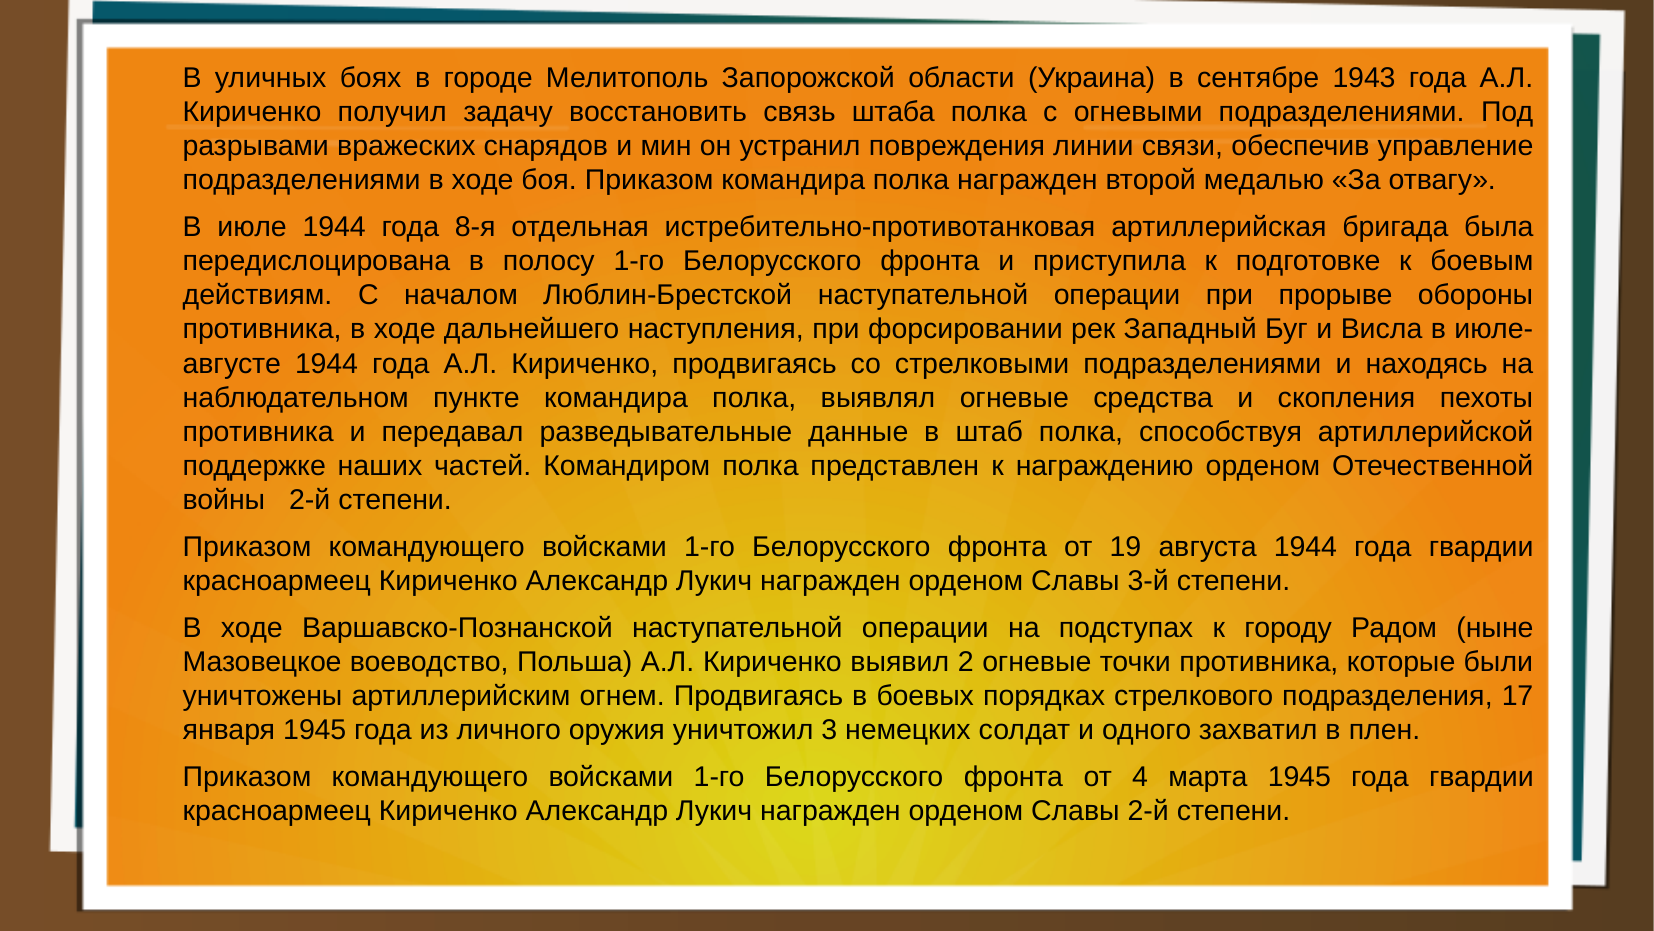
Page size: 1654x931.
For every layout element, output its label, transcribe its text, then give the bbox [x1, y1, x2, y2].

text_box В уличных боях в городе Мелитополь Запорожской области (Украина) в сентябре 1943 года А.Л. Кириченко получил задачу восстановить связь штаба полка с огневыми подразделениями. Под разрывами вражеских снарядов и мин он устранил повреждения линии связи, обеспечив управление подразделениями в ходе боя. Приказом командира полка награжден второй медалью «За отвагу». В июле 1944 года 8-я отдельная истребительно-противотанковая артиллерийская бригада была передислоцирована в полосу 1-го Белорусского фронта и приступила к подготовке к боевым действиям. С началом Люблин-Брестской наступательной операции при прорыве обороны противника, в ходе дальнейшего наступления, при форсировании рек Западный Буг и Висла в июле-августе 1944 года А.Л. Кириченко, продвигаясь со стрелковыми подразделениями и находясь на наблюдательном пункте командира полка, выявлял огневые средства и скопления пехоты противника и передавал разведывательные данные в штаб полка, способствуя артиллерийской поддержке наших частей. Командиром полка представлен к награждению орденом Отечественной войны 2-й степени. Приказом командующего войсками 1-го Белорусского фронта от 19 августа 1944 года гвардии красноармеец Кириченко Александр Лукич награжден орденом Славы 3-й степени. В ходе Варшавско-Познанской наступательной операции на подступах к городу Радом (ныне Мазовецкое воеводство, Польша) А.Л. Кириченко выявил 2 огневые точки противника, которые были уничтожены артиллерийским огнем. Продвигаясь в боевых порядках стрелкового подразделения, 17 января 1945 года из личного оружия уничтожил 3 немецких солдат и одного захватил в плен. Приказом командующего войсками 1-го Белорусского фронта от 4 марта 1945 года гвардии красноармеец Кириченко Александр Лукич награжден орденом Славы 2-й степени. [118, 58, 1536, 874]
picture [0, 0, 1654, 931]
